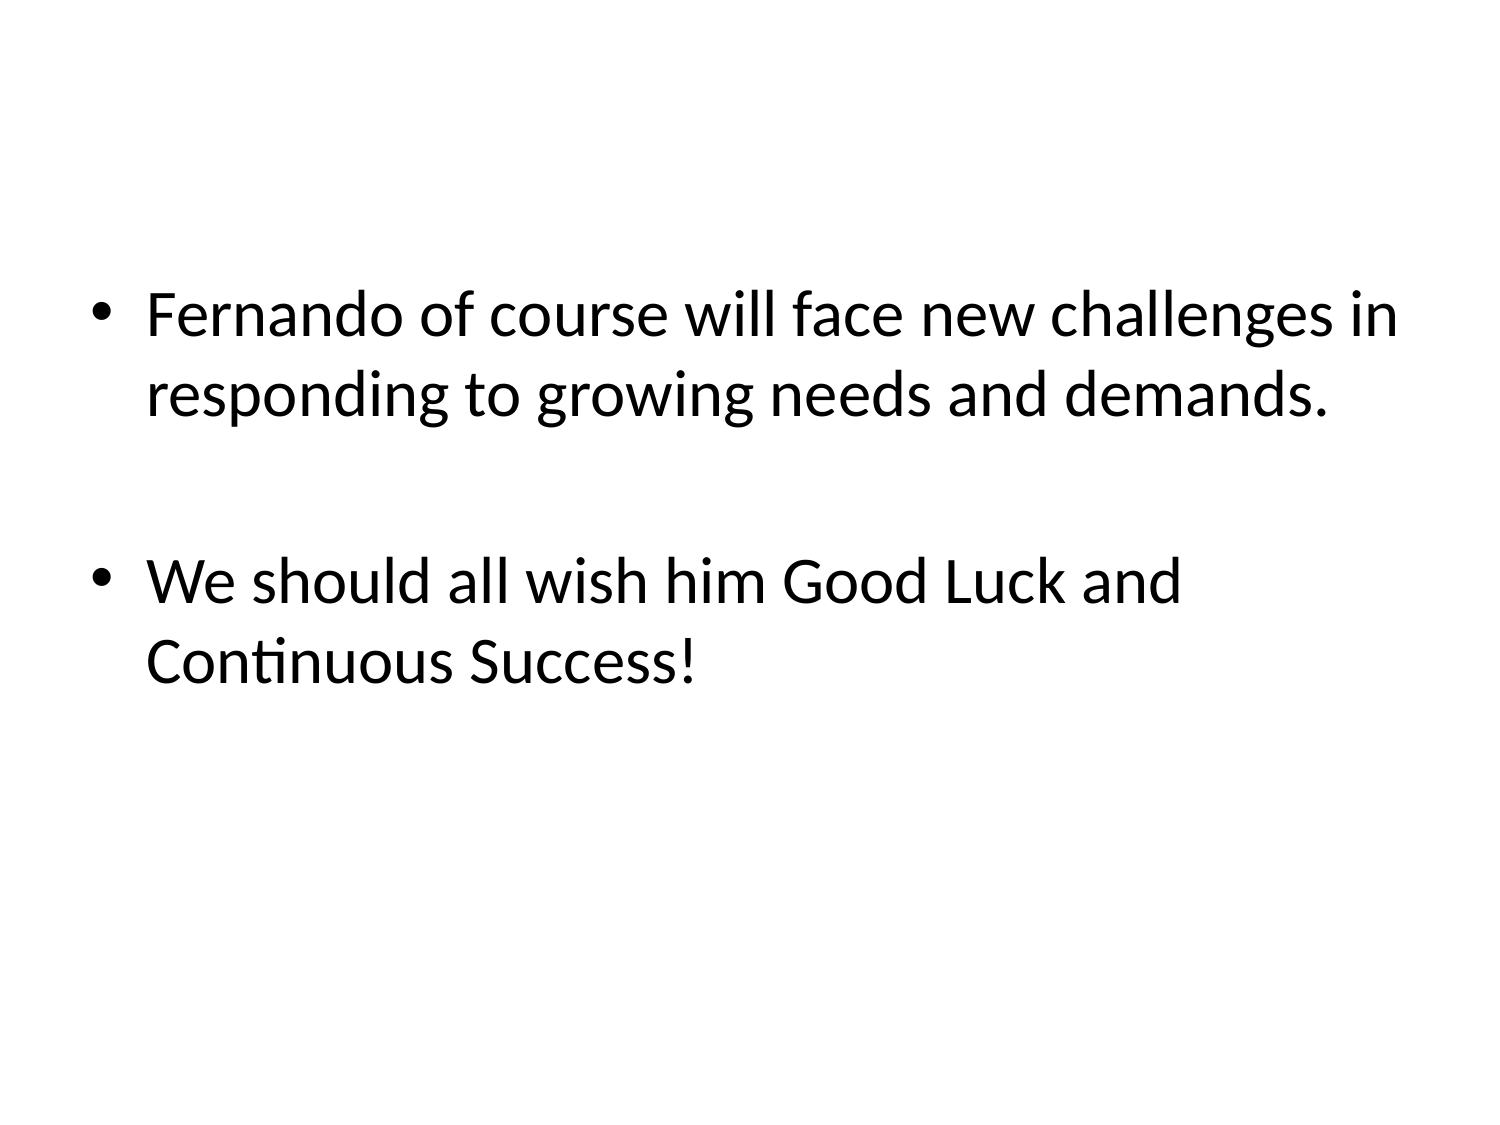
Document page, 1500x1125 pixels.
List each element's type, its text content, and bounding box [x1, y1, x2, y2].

list Fernando of course will face new challenges in responding to growing needs and demands. We should all wish him Good Luck and Continuous Success! [75, 262, 1425, 1005]
